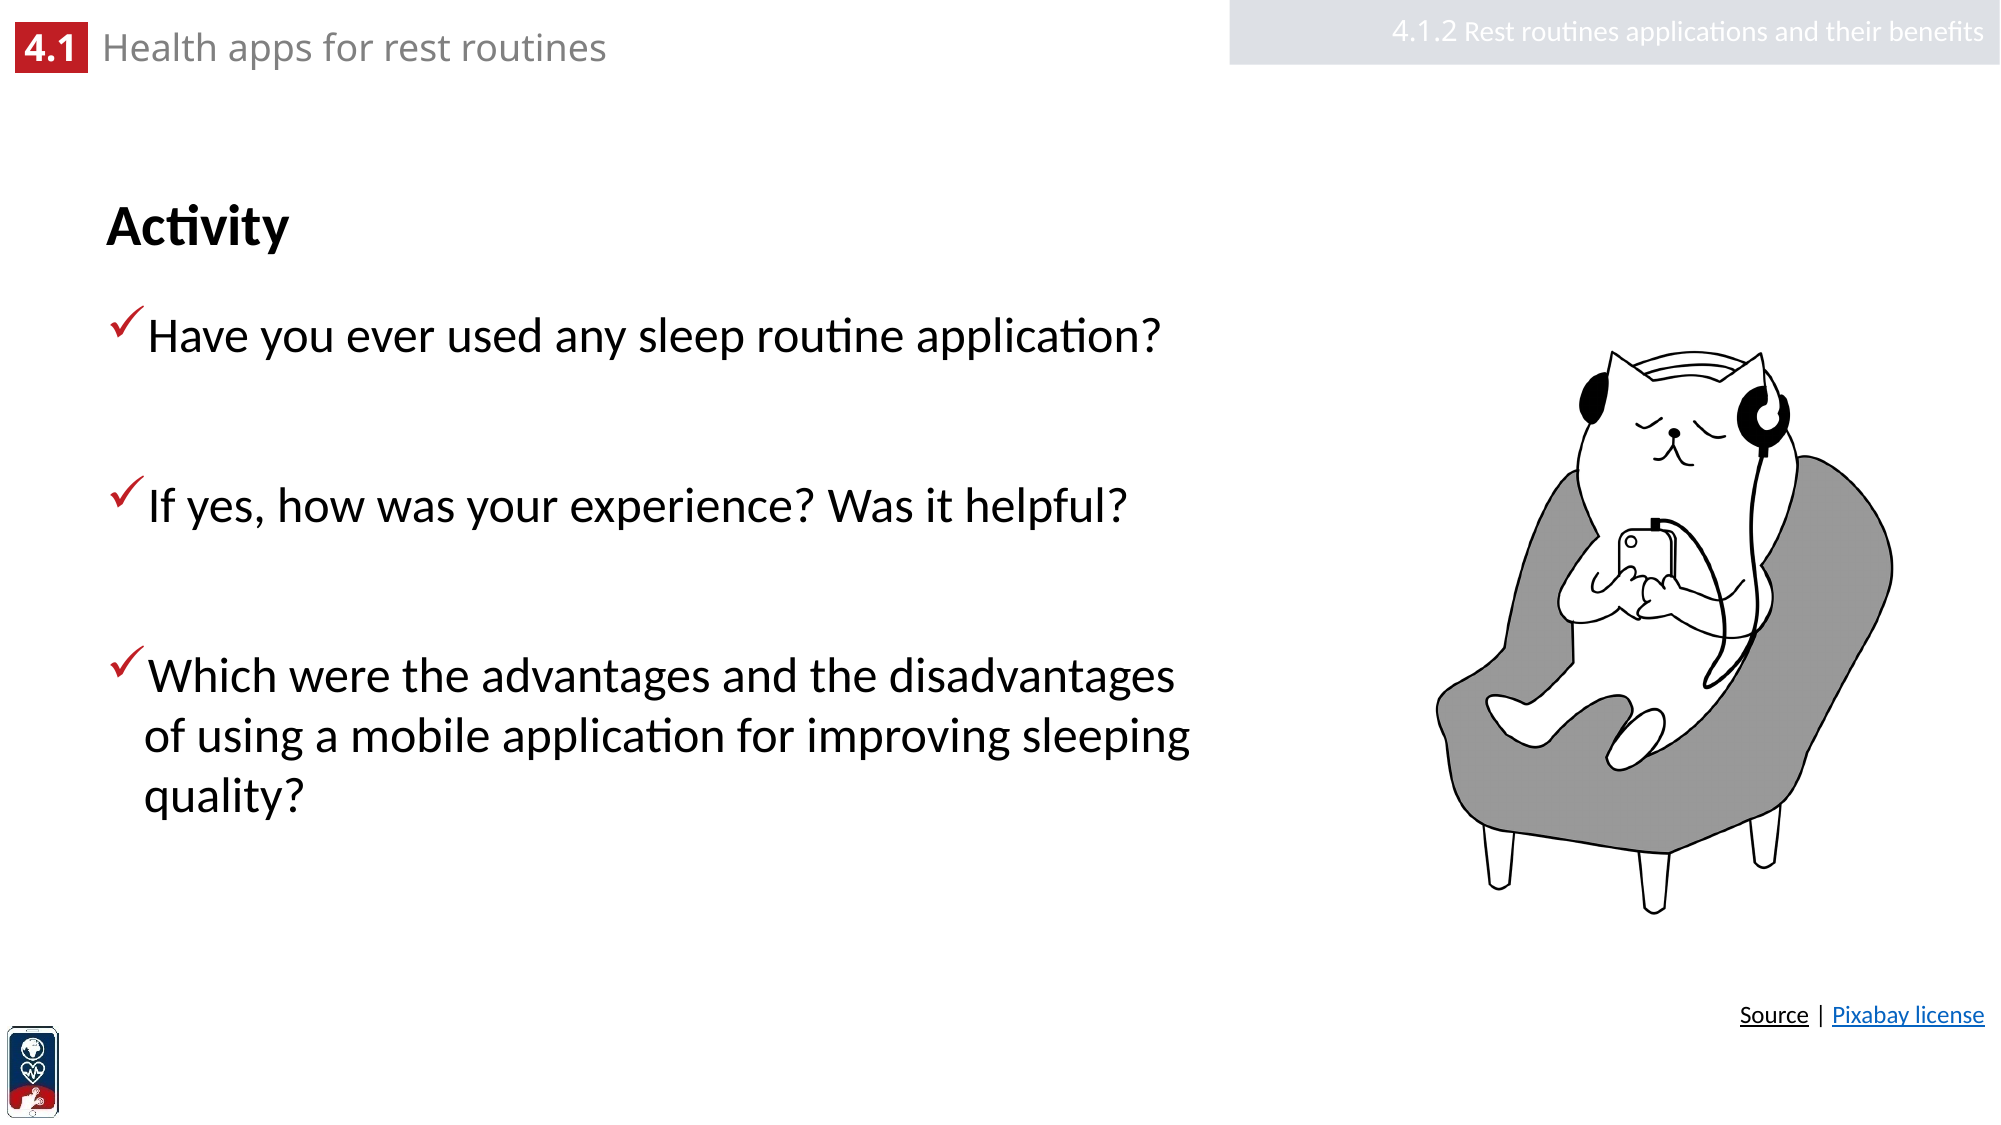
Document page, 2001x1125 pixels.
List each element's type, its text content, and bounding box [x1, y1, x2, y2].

text_box 4.1.2 Rest routines applications and their benefits [1229, 0, 2000, 65]
title Activity [91, 177, 1961, 276]
picture [7, 1026, 59, 1118]
picture [1415, 323, 1909, 923]
list Have you ever used any sleep routine application? If yes, how was your experience? Was it helpful? Which were the advantages and the disadvantages of using a mobile application for improving sleeping quality? [91, 295, 1243, 1098]
text_box Source | Pixabay license [1604, 991, 2000, 1036]
